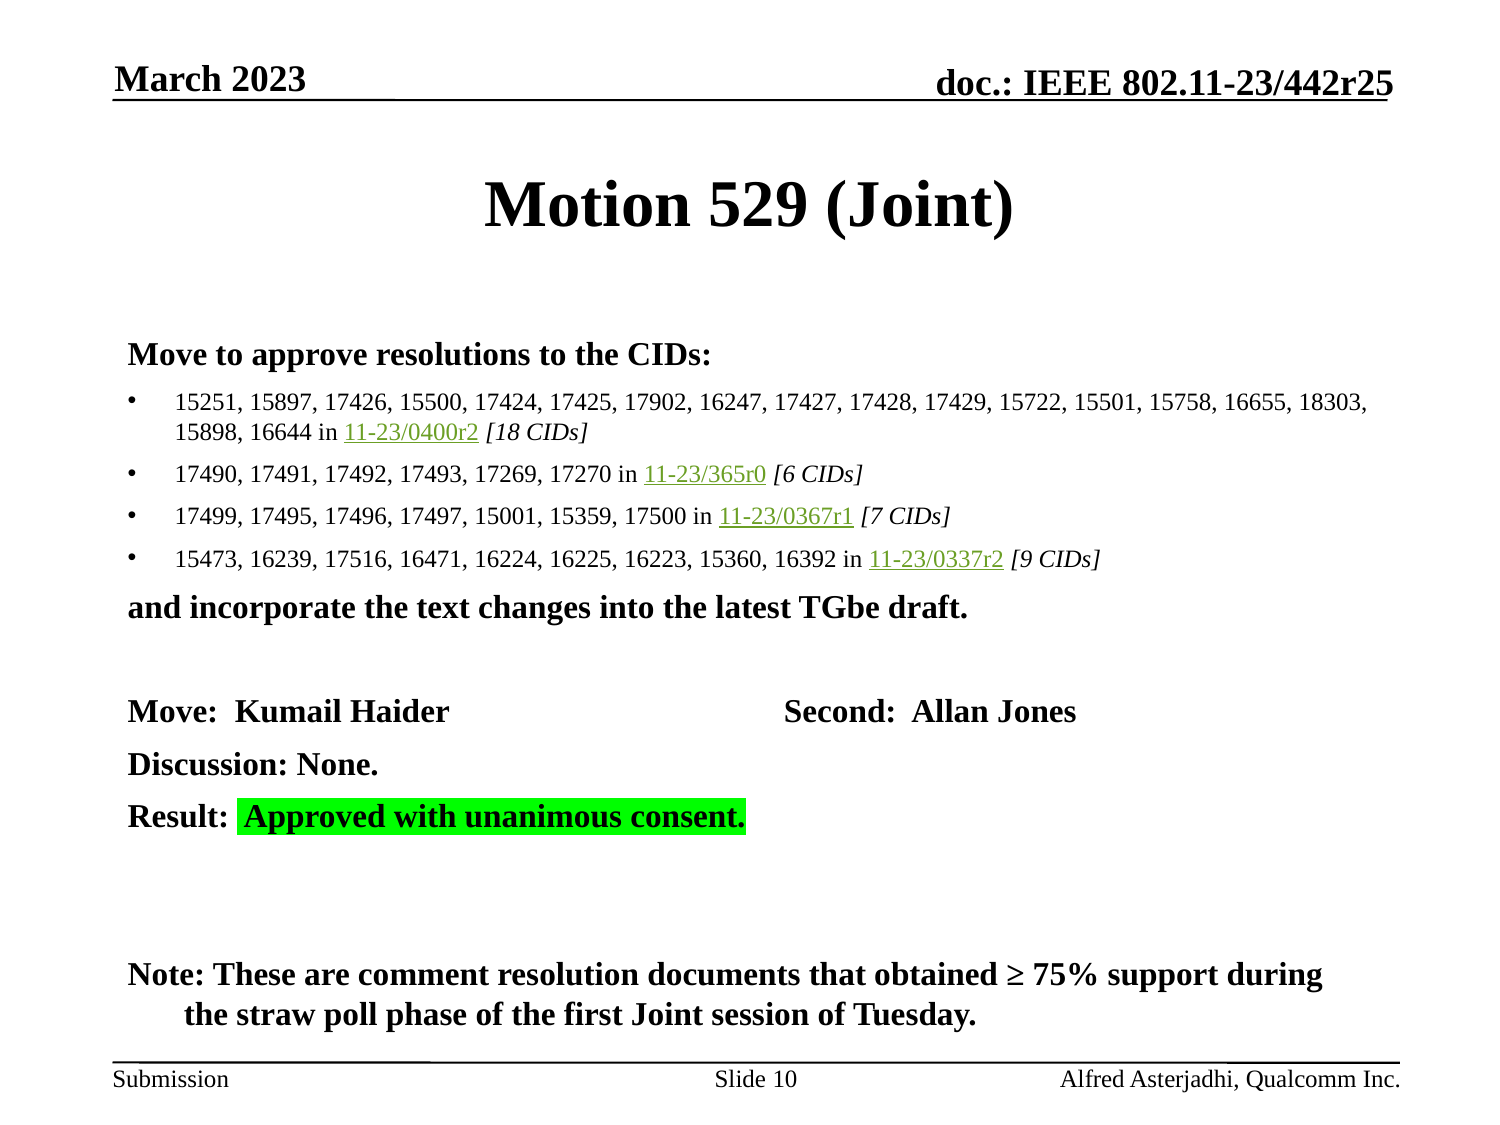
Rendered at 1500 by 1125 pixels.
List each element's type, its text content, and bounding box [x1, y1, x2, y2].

slide_number Slide 10 [712, 1061, 800, 1123]
title Motion 529 (Joint) [112, 112, 1388, 288]
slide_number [114, 54, 423, 100]
list Move to approve resolutions to the CIDs: 15251, 15897, 17426, 15500, 17424, 17425, 17902, 16247, 17427, 17428, 17429, 15722, 15501, 15758, 16655, 18303, 15898, 16644 in 11-23/0400r2 [18 CIDs] 17490, 17491, 17492, 17493, 17269, 17270 in 11-23/365r0 [6 CIDs] 17499, 17495, 17496, 17497, 15001, 15359, 17500 in 11-23/0367r1 [7 CIDs] 15473, 16239, 17516, 16471, 16224, 16225, 16223, 15360, 16392 in 11-23/0337r2 [9 CIDs] and incorporate the text changes into the latest TGbe draft. Move: Kumail Haider Second: Allan Jones Discussion: None. Result: Approved with unanimous consent. Note: These are comment resolution documents that obtained ≥ 75% support during the straw poll phase of the first Joint session of Tuesday. [112, 324, 1388, 1051]
footer Alfred Asterjadhi, Qualcomm Inc. [878, 1061, 1402, 1093]
